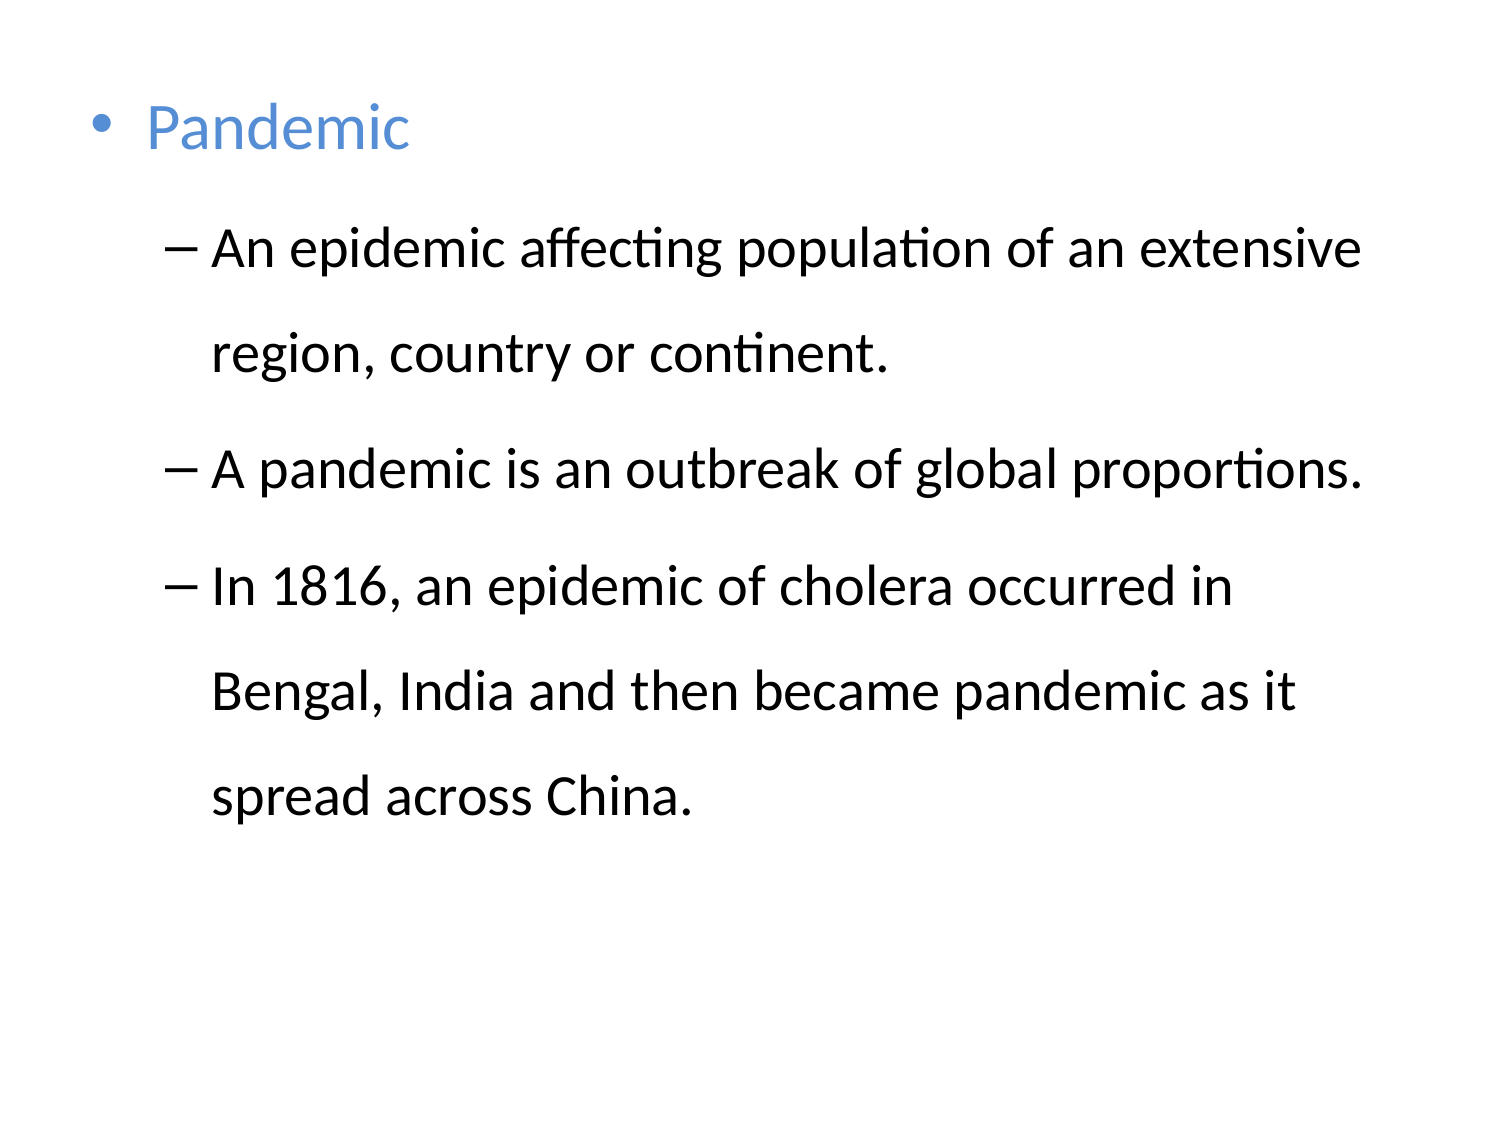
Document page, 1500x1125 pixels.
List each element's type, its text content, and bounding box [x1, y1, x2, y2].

list Pandemic An epidemic affecting population of an extensive region, country or continent. A pandemic is an outbreak of global proportions. In 1816, an epidemic of cholera occurred in Bengal, India and then became pandemic as it spread across China. [75, 75, 1425, 1005]
